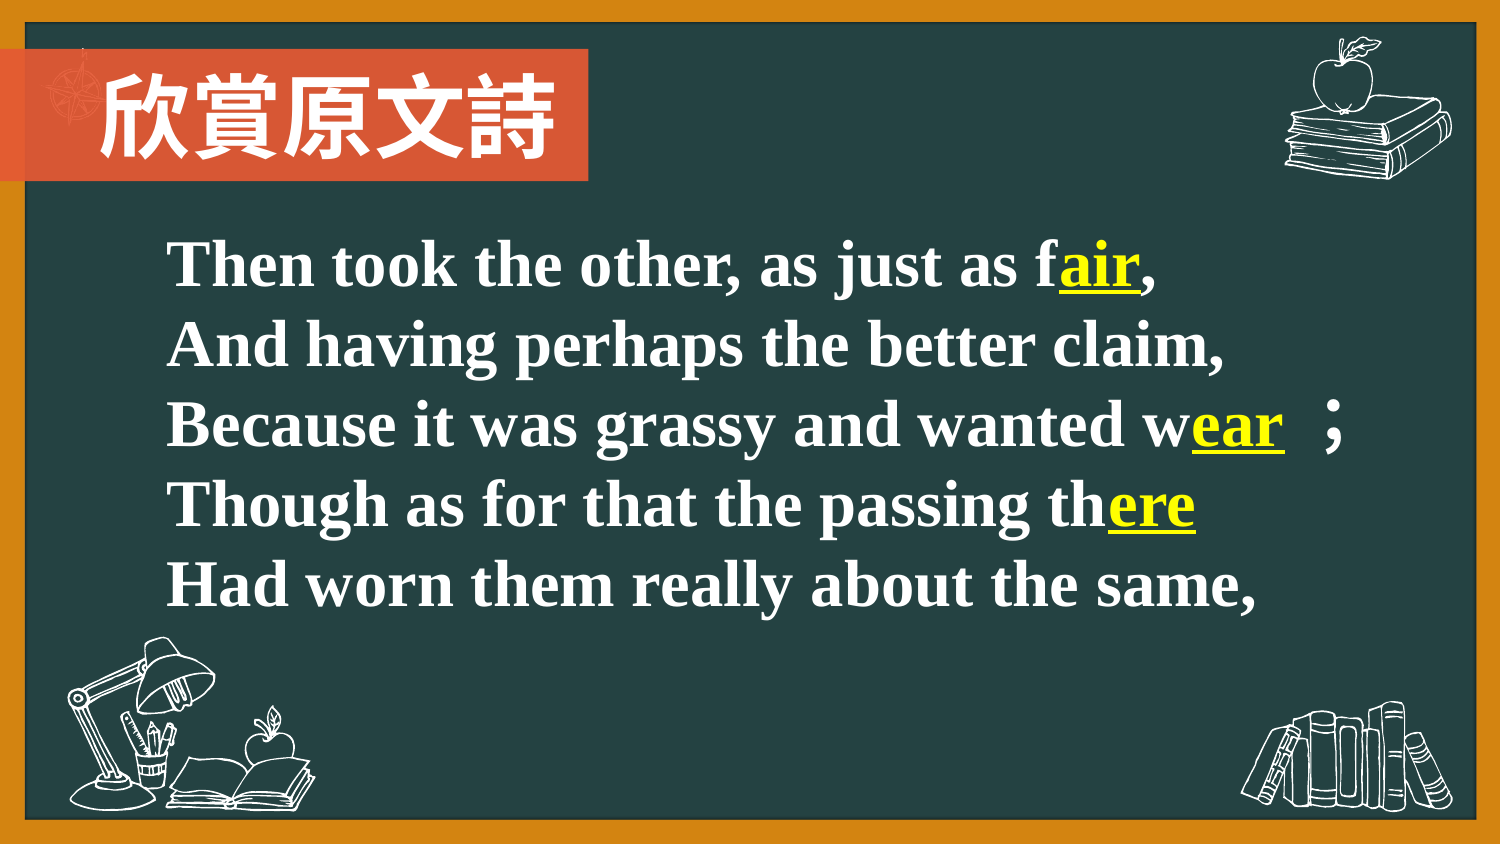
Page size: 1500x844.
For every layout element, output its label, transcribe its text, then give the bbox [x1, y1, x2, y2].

text_box Then took the other, as just as fair, And having perhaps the better claim, Because it was grassy and wanted wear； Though as for that the passing there Had worn them really about the same, [152, 212, 1500, 627]
text_box 欣賞原文詩 [0, 48, 589, 182]
picture [0, 0, 1500, 844]
